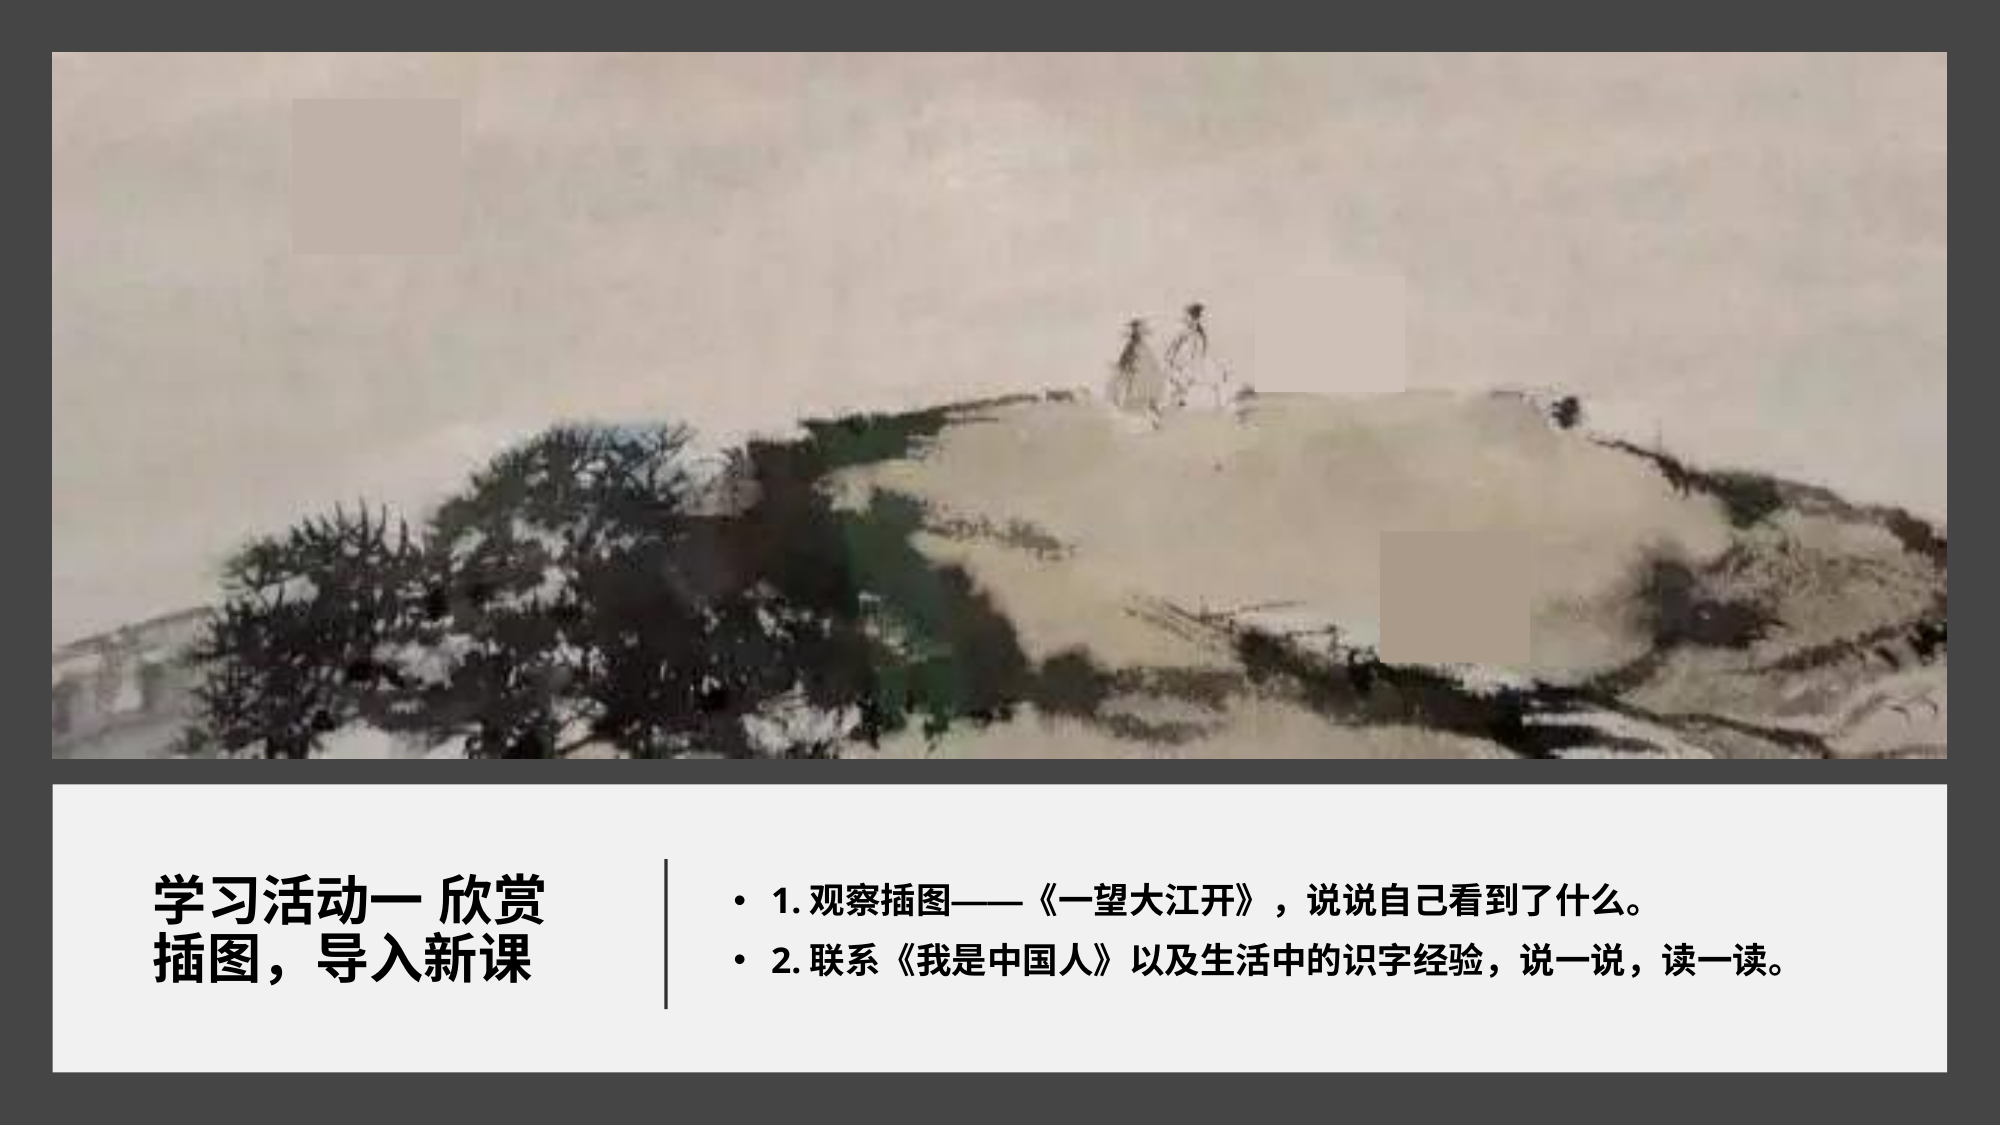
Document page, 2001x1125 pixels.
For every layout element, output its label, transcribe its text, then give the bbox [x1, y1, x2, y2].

title 学习活动一 欣赏插图，导入新课 [138, 821, 612, 1043]
text_box [0, 0, 2000, 1125]
picture [52, 52, 1947, 759]
list 1.观察插图——《一望大江开》，说说自己看到了什么。 2.联系《我是中国人》以及生活中的识字经验，说一说，读一读。 [718, 821, 1863, 1043]
text_box [52, 783, 1948, 1073]
